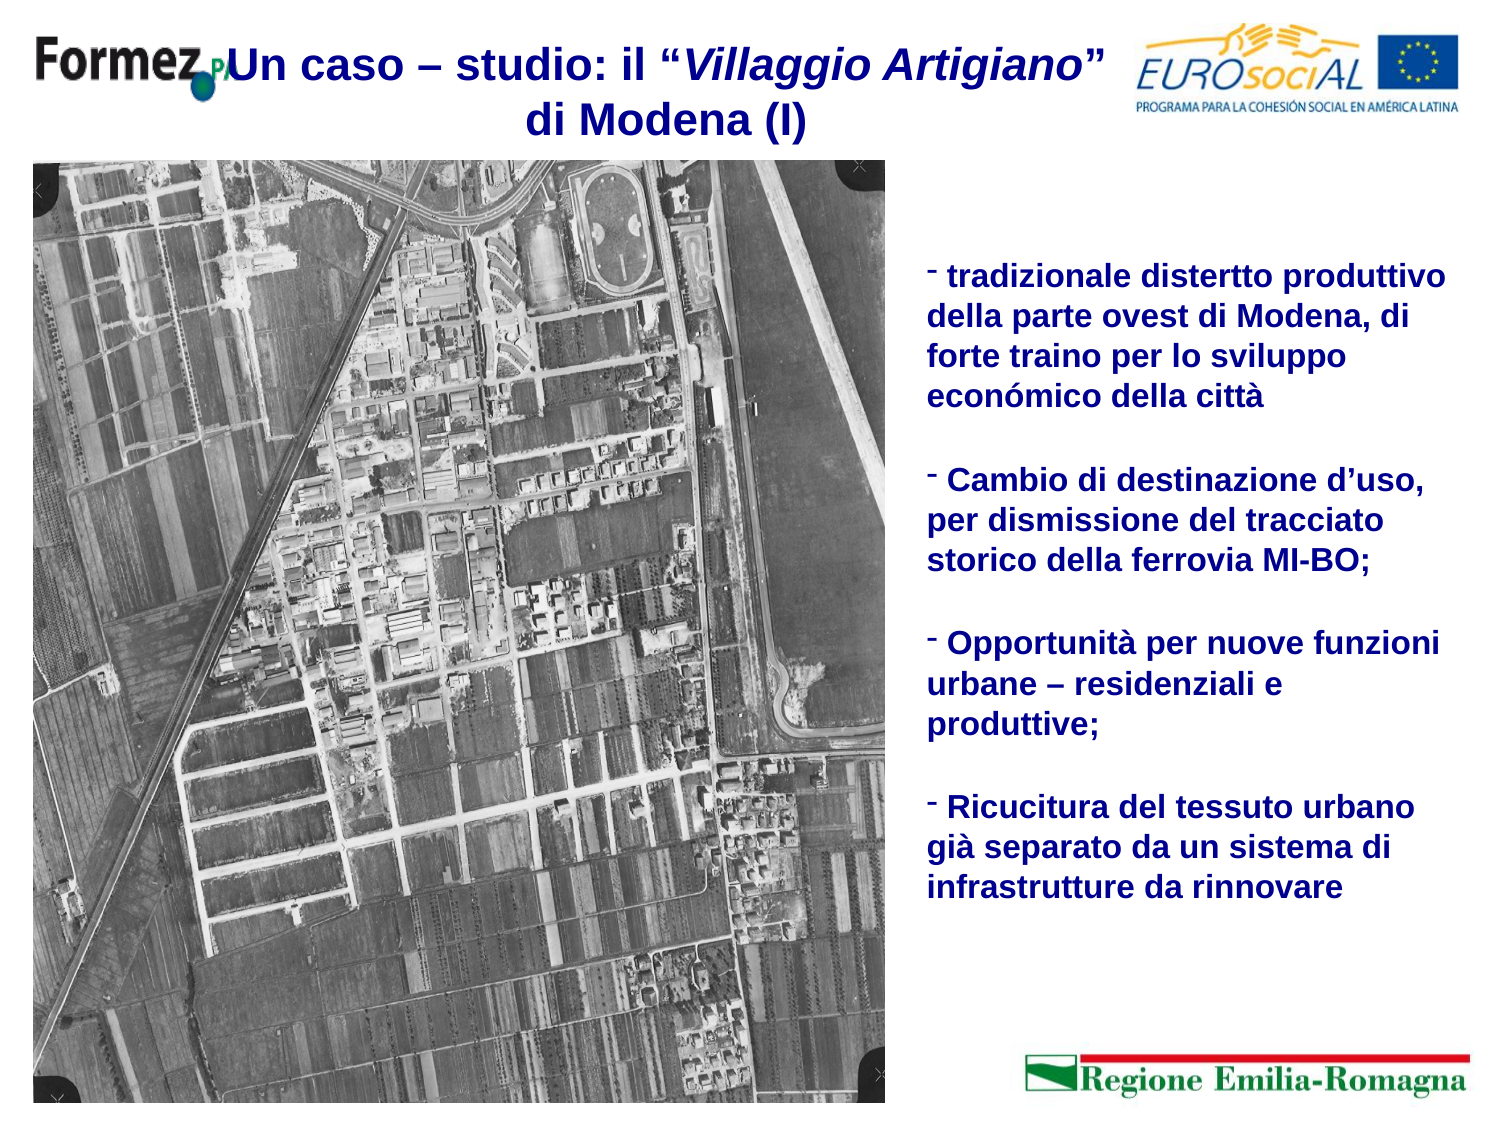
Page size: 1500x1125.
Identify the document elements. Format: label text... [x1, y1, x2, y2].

picture [1009, 1042, 1483, 1113]
text_box Un caso – studio: il “Villaggio Artigiano” di Modena (I) [198, 26, 1135, 152]
picture [32, 160, 885, 1103]
picture [32, 26, 241, 105]
picture [1134, 23, 1460, 113]
text_box tradizionale distertto produttivo della parte ovest di Modena, di forte traino per lo sviluppo económico della città Cambio di destinazione d’uso, per dismissione del tracciato storico della ferrovia MI-BO; Opportunità per nuove funzioni urbane – residenziali e produttive; Ricucitura del tessuto urbano già separato da un sistema di infrastrutture da rinnovare [911, 246, 1479, 913]
